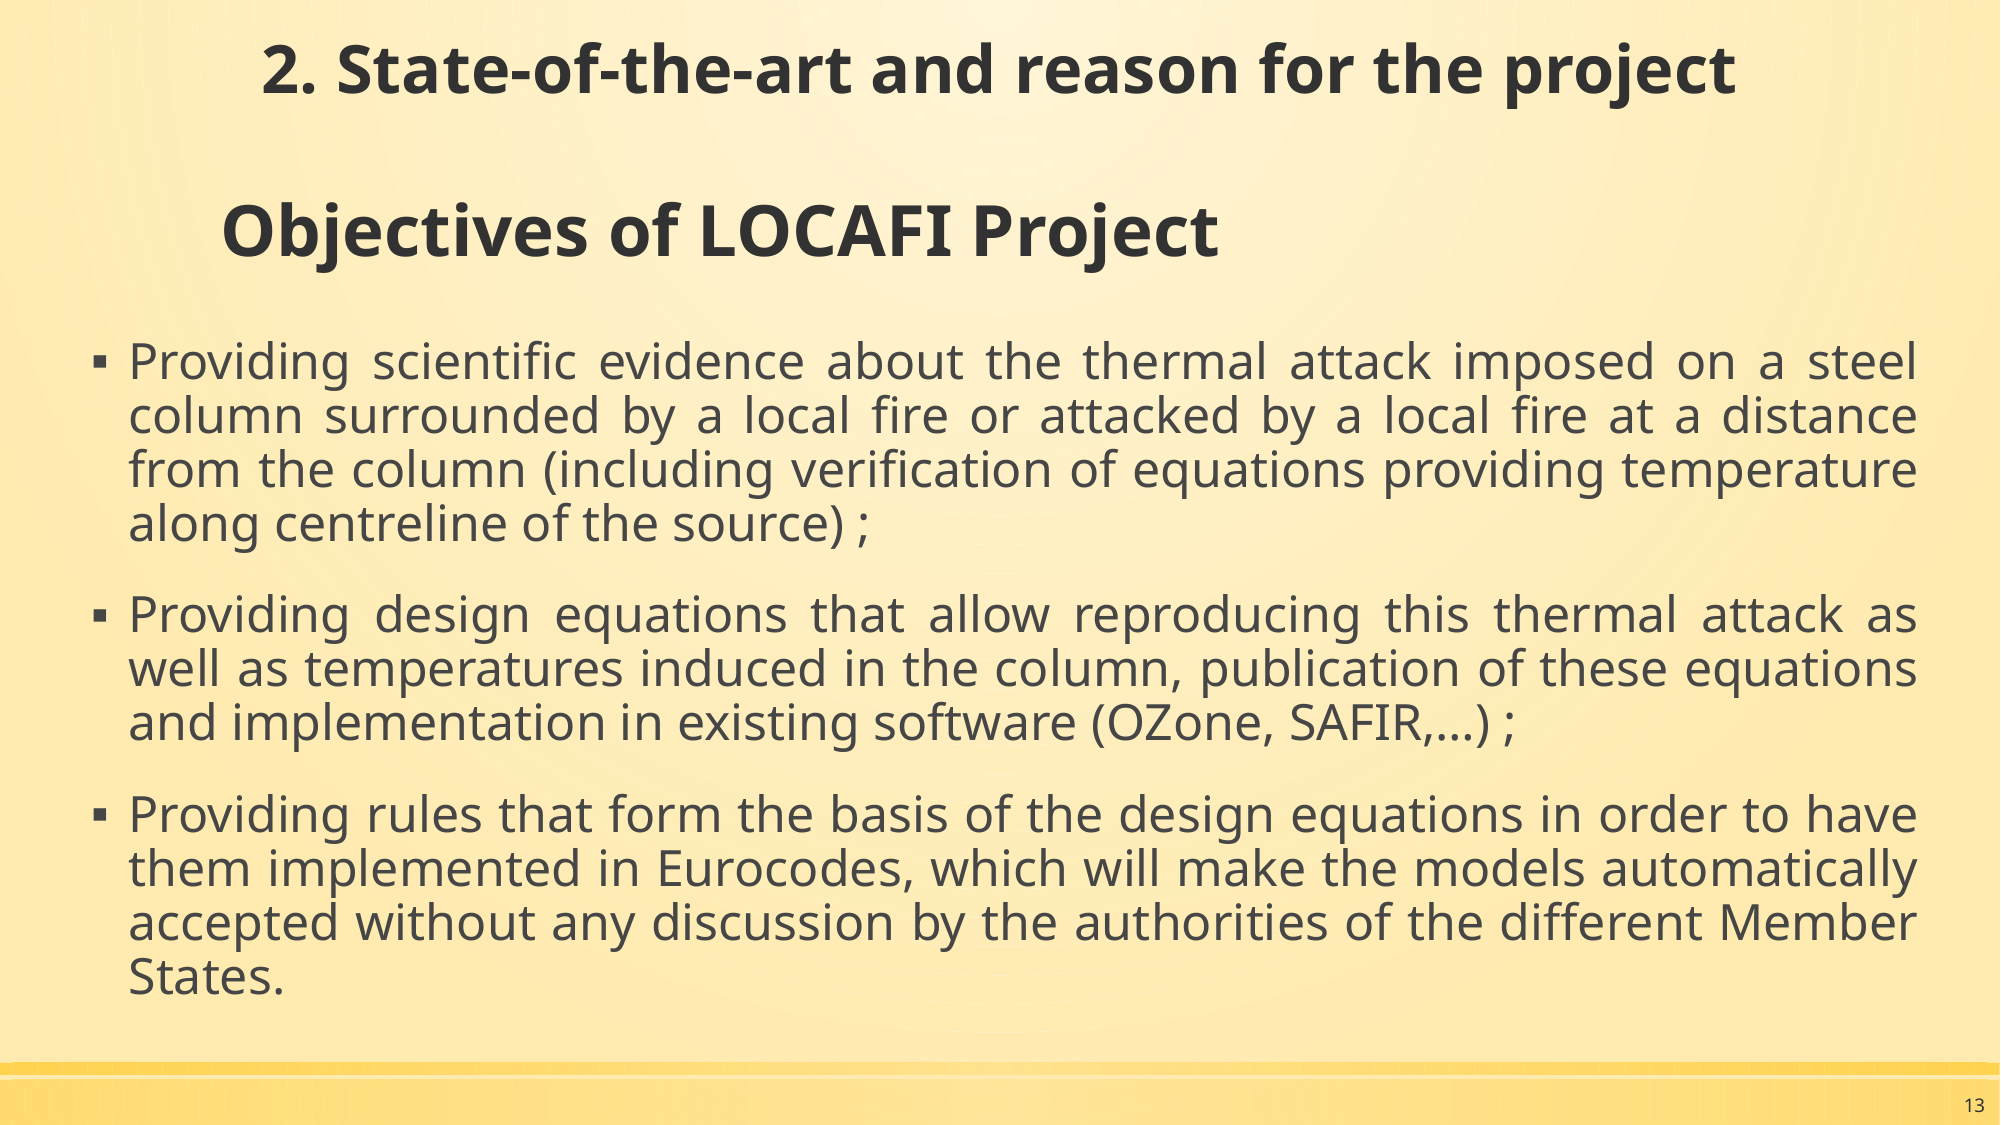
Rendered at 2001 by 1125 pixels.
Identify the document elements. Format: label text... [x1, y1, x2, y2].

text_box Providing scientific evidence about the thermal attack imposed on a steel column surrounded by a local fire or attacked by a local fire at a distance from the column (including verification of equations providing temperature along centreline of the source) ; Providing design equations that allow reproducing this thermal attack as well as temperatures induced in the column, publication of these equations and implementation in existing software (OZone, SAFIR,…) ; Providing rules that form the basis of the design equations in order to have them implemented in Eurocodes, which will make the models automatically accepted without any discussion by the authorities of the different Member States. [68, 328, 1935, 1025]
title Objectives of LOCAFI Project [205, 116, 1803, 279]
text_box [840, 1076, 850, 1122]
text_box 2. State-of-the-art and reason for the project [0, 18, 2000, 116]
